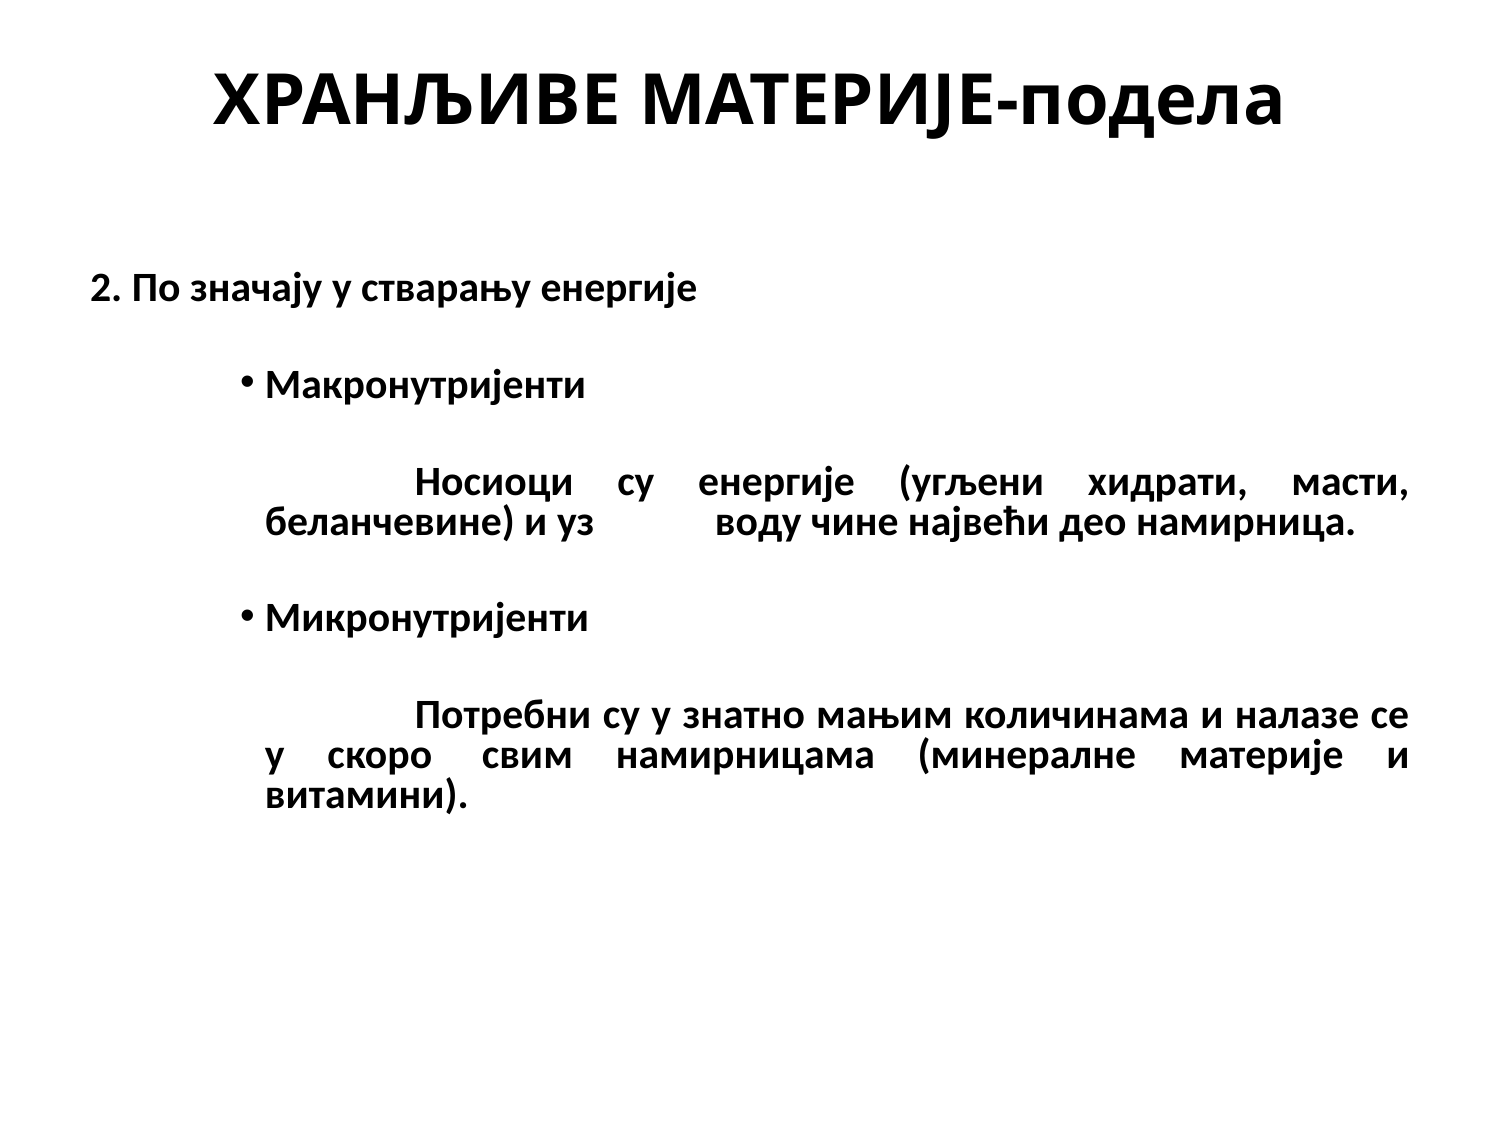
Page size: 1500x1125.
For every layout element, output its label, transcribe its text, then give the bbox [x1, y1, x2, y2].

title ХРАНЉИВЕ МАТЕРИЈЕ-подела [75, 45, 1425, 233]
list 2. По значају у стварању енергије Макронутријенти Носиоци су енергије (угљени хидрати, масти, беланчевине) и уз воду чине највећи део намирница. Микронутријенти Потребни су у знатно мањим количинама и налазе се у скоро свим намирницама (минералне материје и витамини). [75, 262, 1425, 1005]
